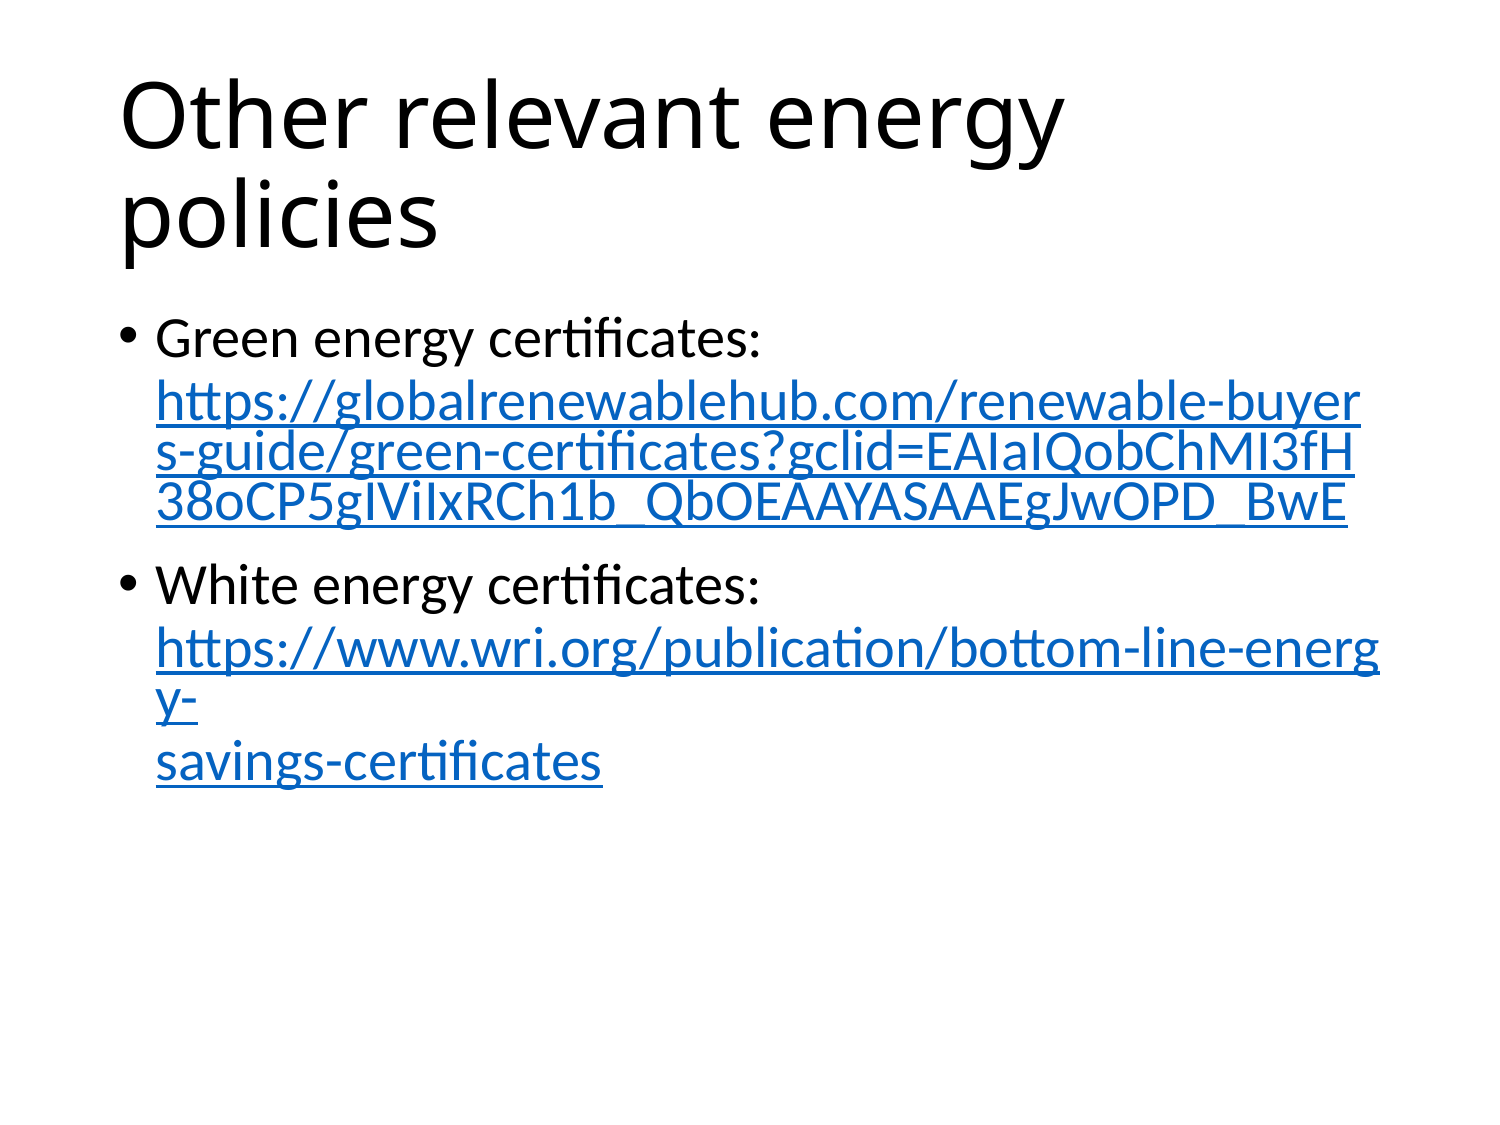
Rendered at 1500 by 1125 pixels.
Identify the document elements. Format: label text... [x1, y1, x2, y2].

list Green energy certificates: https://globalrenewablehub.com/renewable-buyers-guide/green-certificates?gclid=EAIaIQobChMI3fH38oCP5gIViIxRCh1b_QbOEAAYASAAEgJwOPD_BwE White energy certificates: https://www.wri.org/publication/bottom-line-energy-savings-certificates [103, 299, 1397, 1014]
title Other relevant energy policies [103, 59, 1397, 278]
